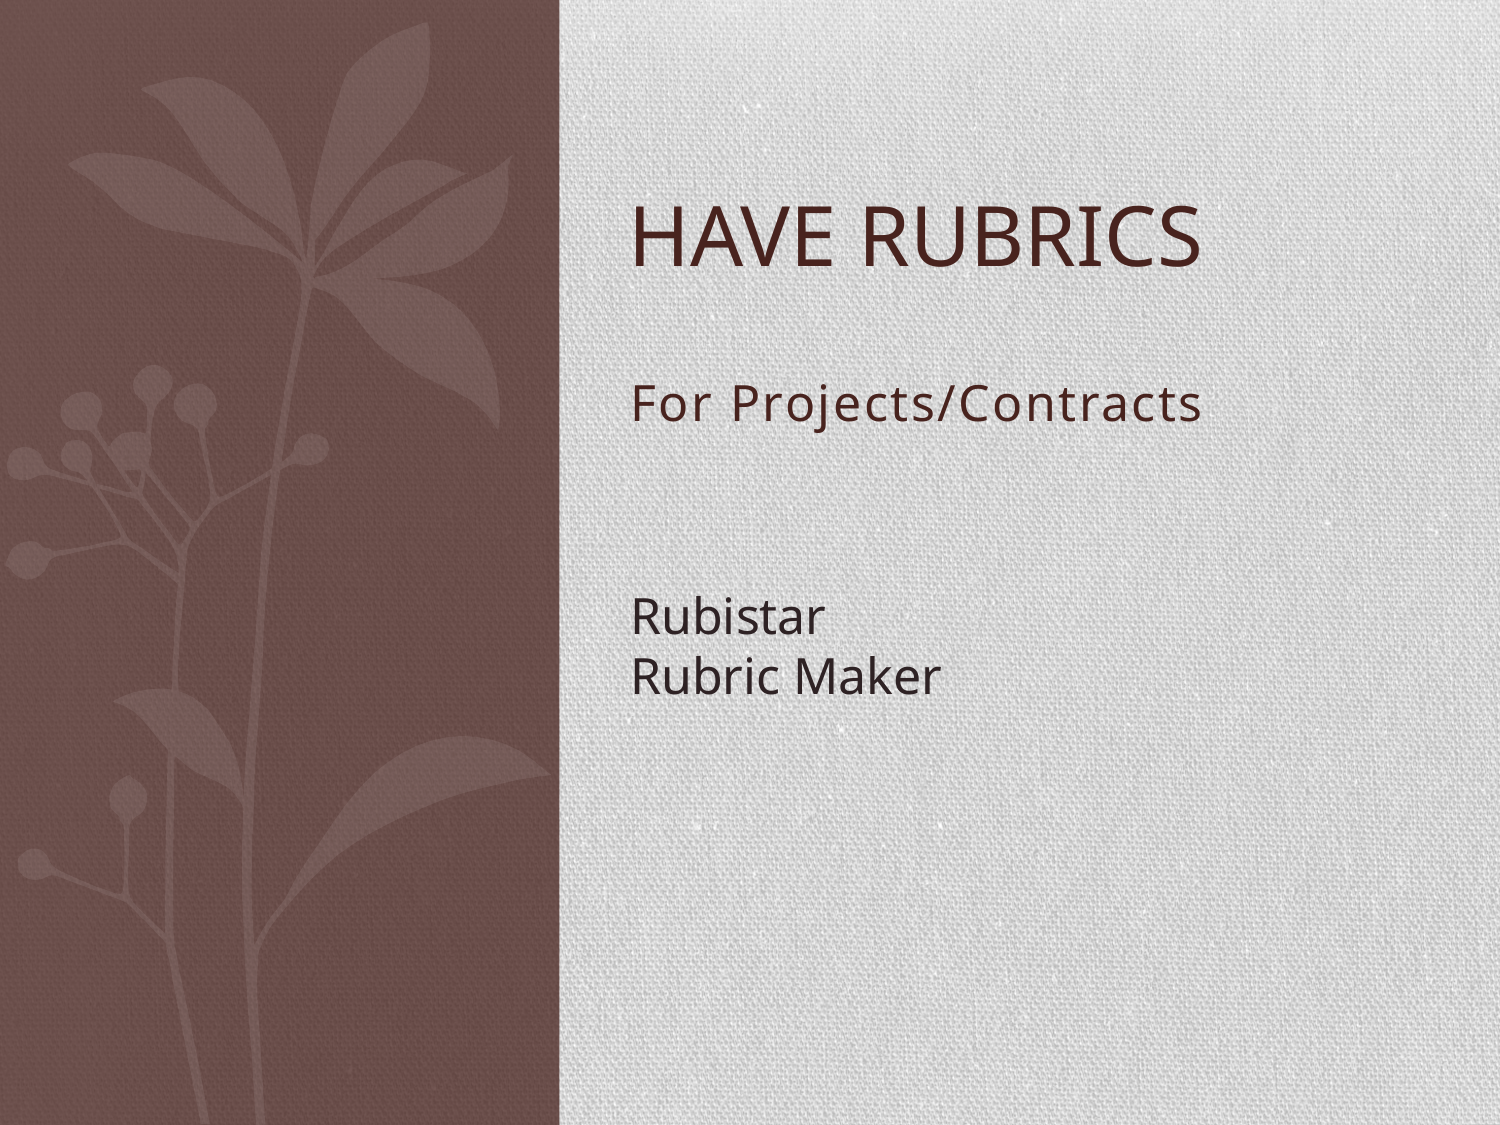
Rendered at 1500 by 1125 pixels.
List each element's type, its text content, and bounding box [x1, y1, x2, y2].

text_box Rubistar Rubric Maker [615, 576, 1340, 757]
title Have Rubrics [614, 175, 1456, 318]
subtitle For Projects/Contracts [615, 342, 1456, 440]
